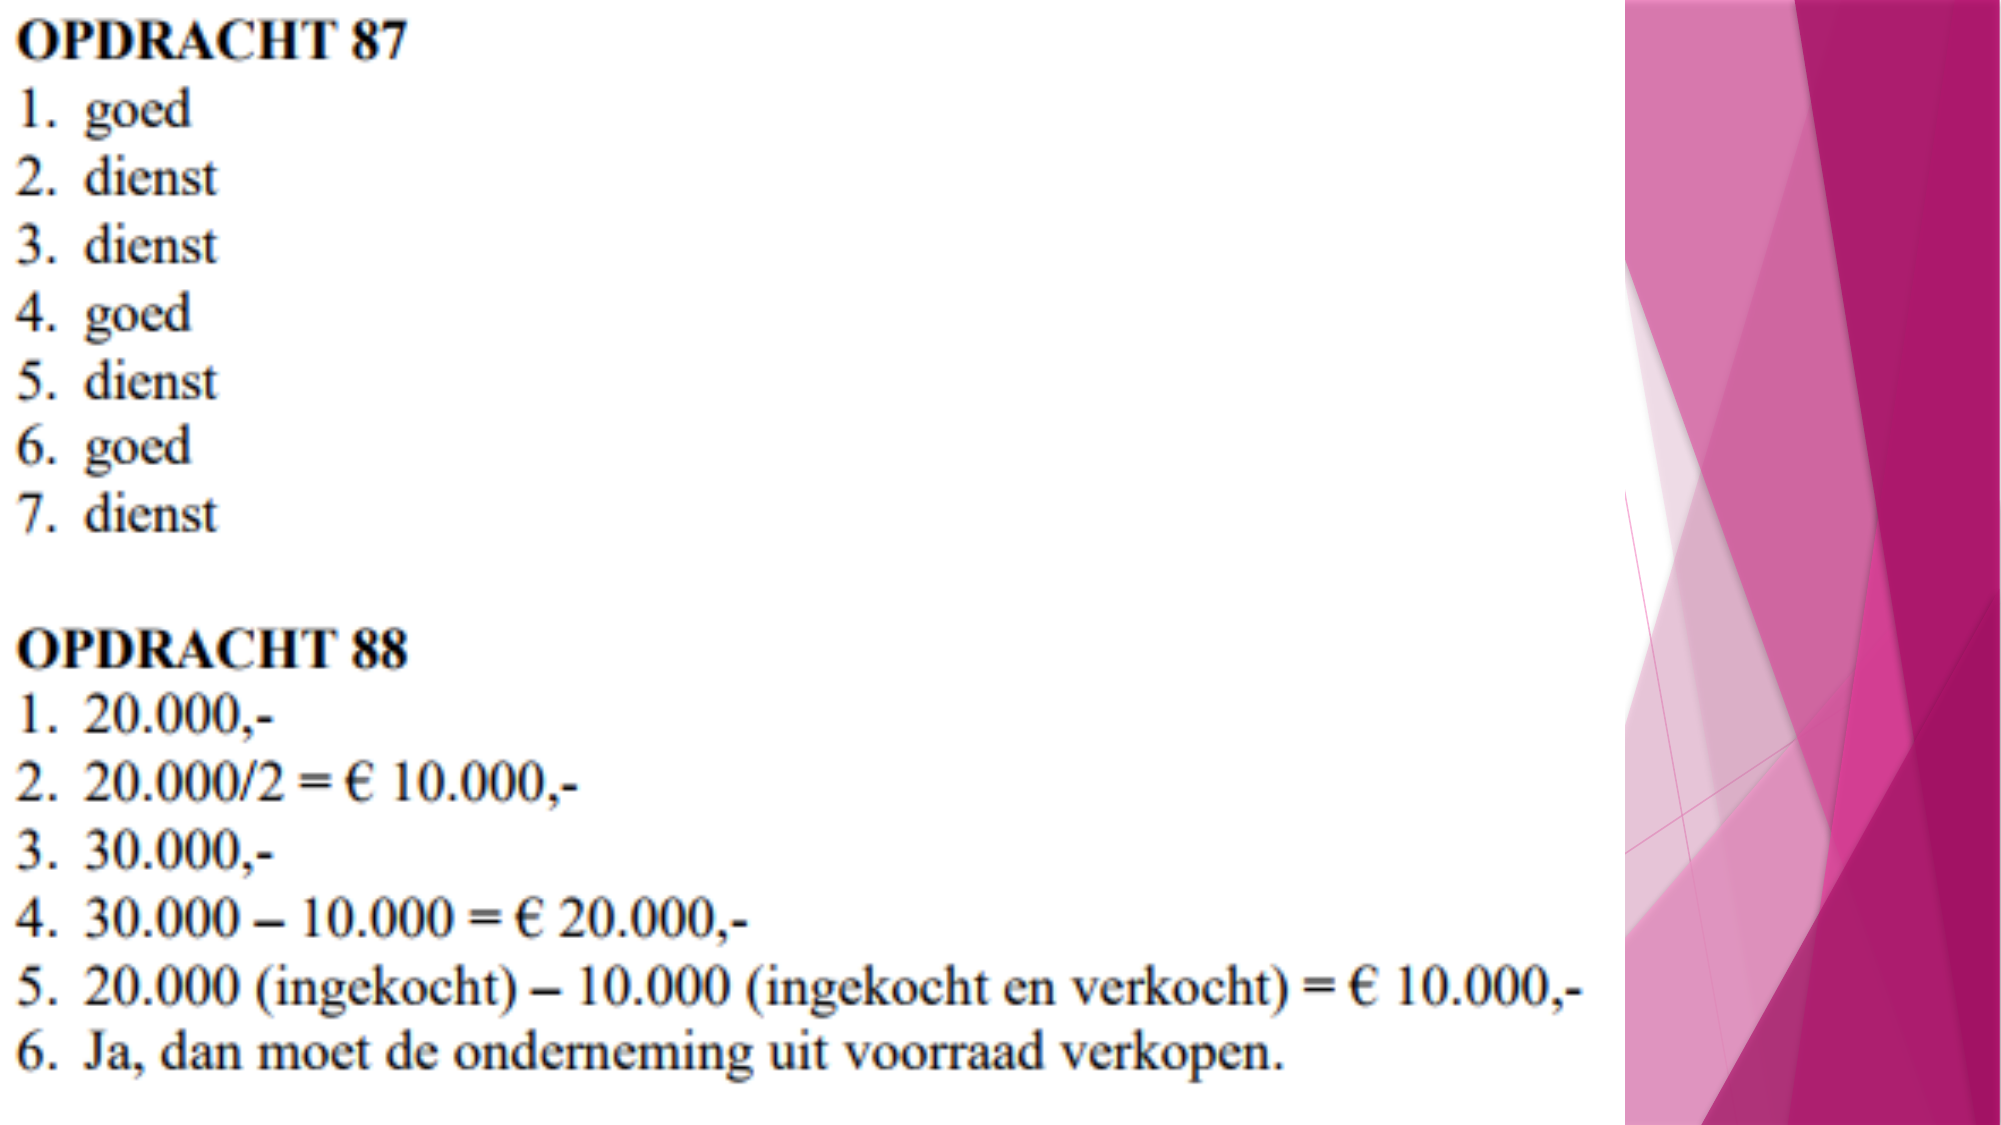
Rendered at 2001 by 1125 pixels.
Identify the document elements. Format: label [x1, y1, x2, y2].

picture [0, 0, 1625, 1125]
